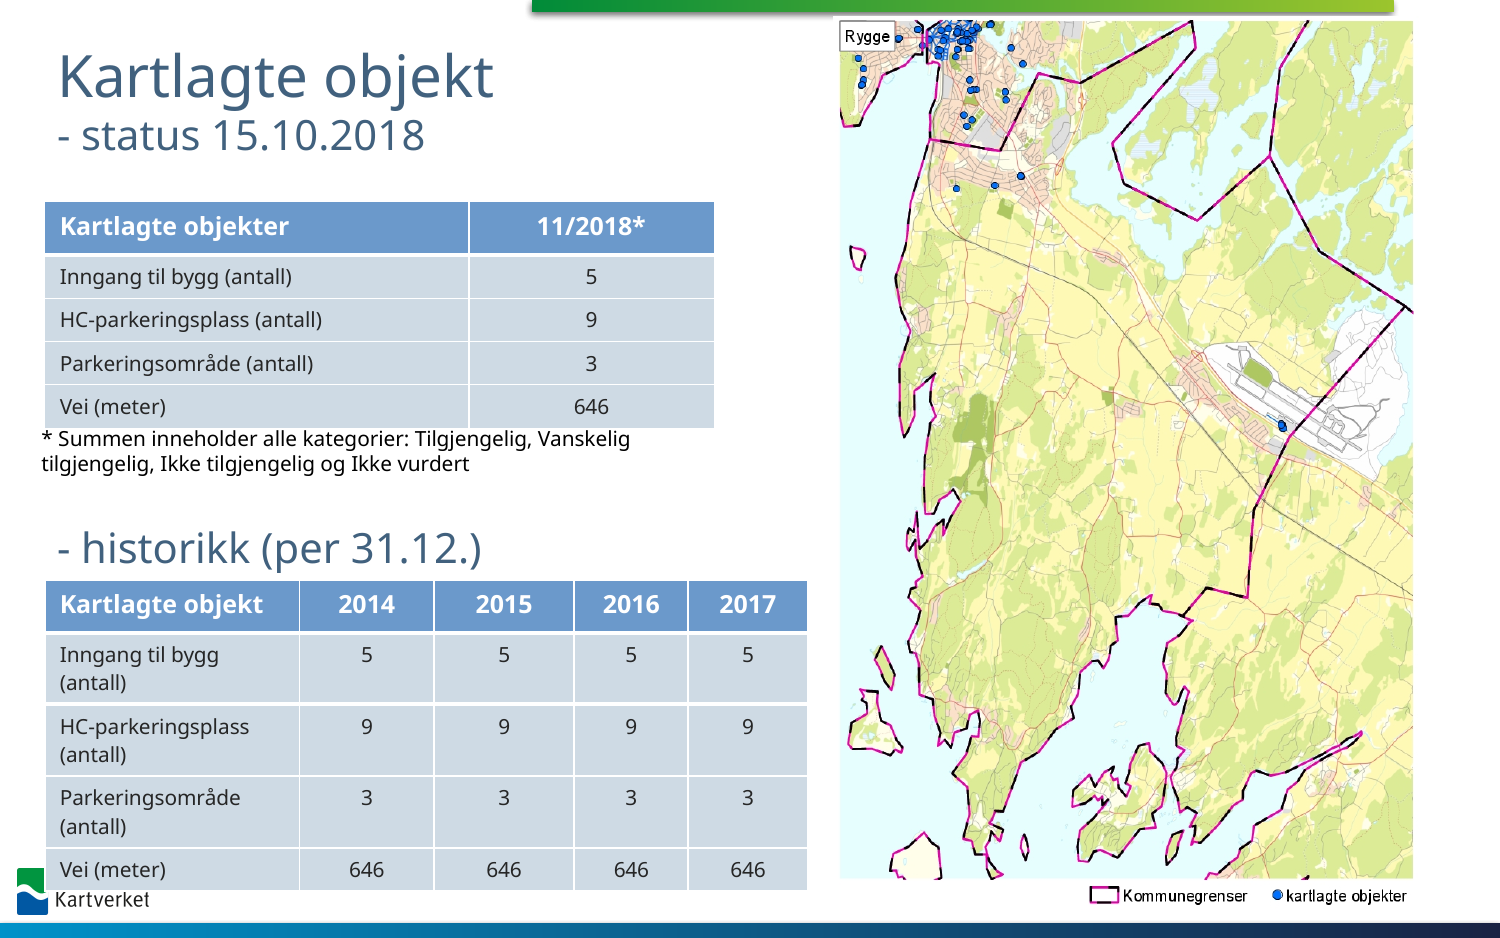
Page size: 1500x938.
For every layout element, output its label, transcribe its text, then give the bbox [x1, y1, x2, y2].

table_cell 646 [435, 849, 573, 890]
table_header Kartlagte objekt [46, 581, 299, 631]
table_cell 646 [575, 849, 687, 890]
table_cell 3 [470, 342, 714, 384]
table_cell 9 [470, 299, 714, 341]
table_cell 5 [575, 635, 687, 702]
table_cell Vei (meter) [46, 849, 299, 890]
table_cell Vei (meter) [45, 385, 468, 417]
table_cell 5 [689, 635, 807, 702]
text_box * Summen inneholder alle kategorier: Tilgjengelig, Vanskelig tilgjengelig, Ikke tilgjengelig og Ikke vurdert [26, 417, 711, 483]
table_cell HC-parkeringsplass (antall) [45, 299, 468, 341]
table_cell Parkeringsområde (antall) [46, 777, 299, 847]
table_cell 3 [435, 777, 573, 847]
table_cell 646 [689, 849, 807, 890]
table_cell Parkeringsområde (antall) [45, 342, 468, 384]
table_cell 9 [300, 706, 433, 775]
table_header 2017 [689, 581, 807, 631]
table_header 2015 [435, 581, 573, 631]
table_cell 9 [689, 706, 807, 775]
table_cell 646 [470, 385, 714, 428]
table_cell 3 [689, 777, 807, 847]
table_cell 3 [575, 777, 687, 847]
table_cell Inngang til bygg (antall) [45, 257, 468, 298]
table_header 2014 [300, 581, 433, 631]
table_cell 646 [300, 849, 433, 890]
picture [833, 16, 1419, 913]
table_cell Inngang til bygg (antall) [46, 635, 299, 702]
table_cell HC-parkeringsplass (antall) [46, 706, 299, 775]
table_header 11/2018* [470, 202, 714, 253]
table_cell 9 [435, 706, 573, 775]
table_cell 5 [470, 257, 714, 298]
table_header 2016 [575, 581, 687, 631]
table_cell 3 [300, 777, 433, 847]
table_cell 5 [300, 635, 433, 702]
table_header Kartlagte objekter [45, 202, 468, 253]
text_box - historikk (per 31.12.) [42, 496, 828, 580]
table_cell 5 [435, 635, 573, 702]
text_box Kartlagte objekt - status 15.10.2018 [42, 24, 828, 167]
table_cell 9 [575, 706, 687, 775]
